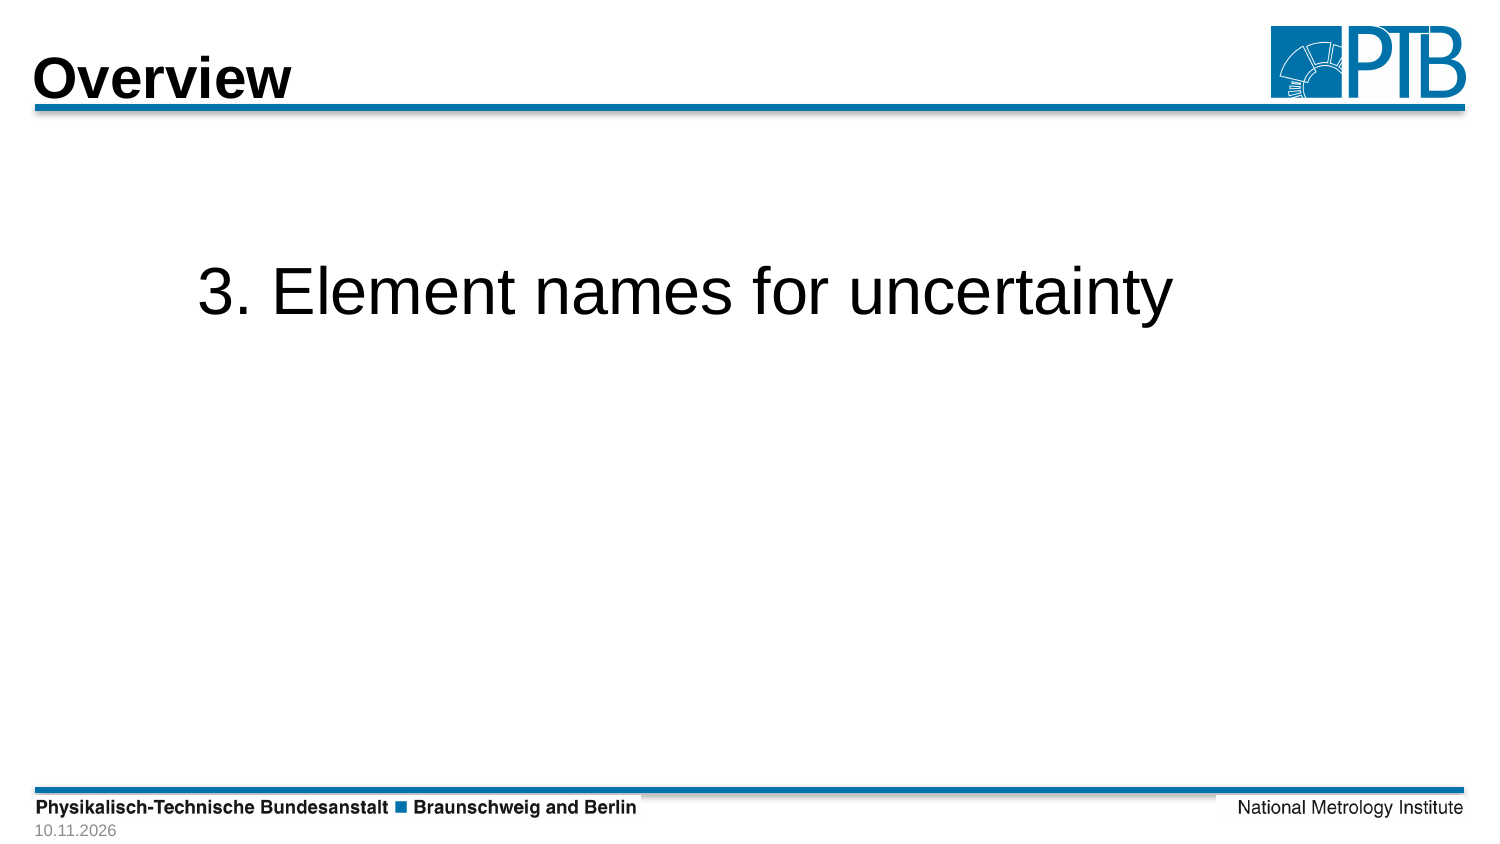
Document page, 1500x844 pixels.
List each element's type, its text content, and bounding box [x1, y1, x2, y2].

picture [33, 795, 641, 815]
title Overview [17, 26, 1459, 123]
picture [1459, 26, 1467, 75]
picture [1459, 80, 1467, 98]
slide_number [19, 815, 669, 844]
list 3. Element names for uncertainty [183, 239, 1388, 422]
picture [1216, 795, 1465, 819]
